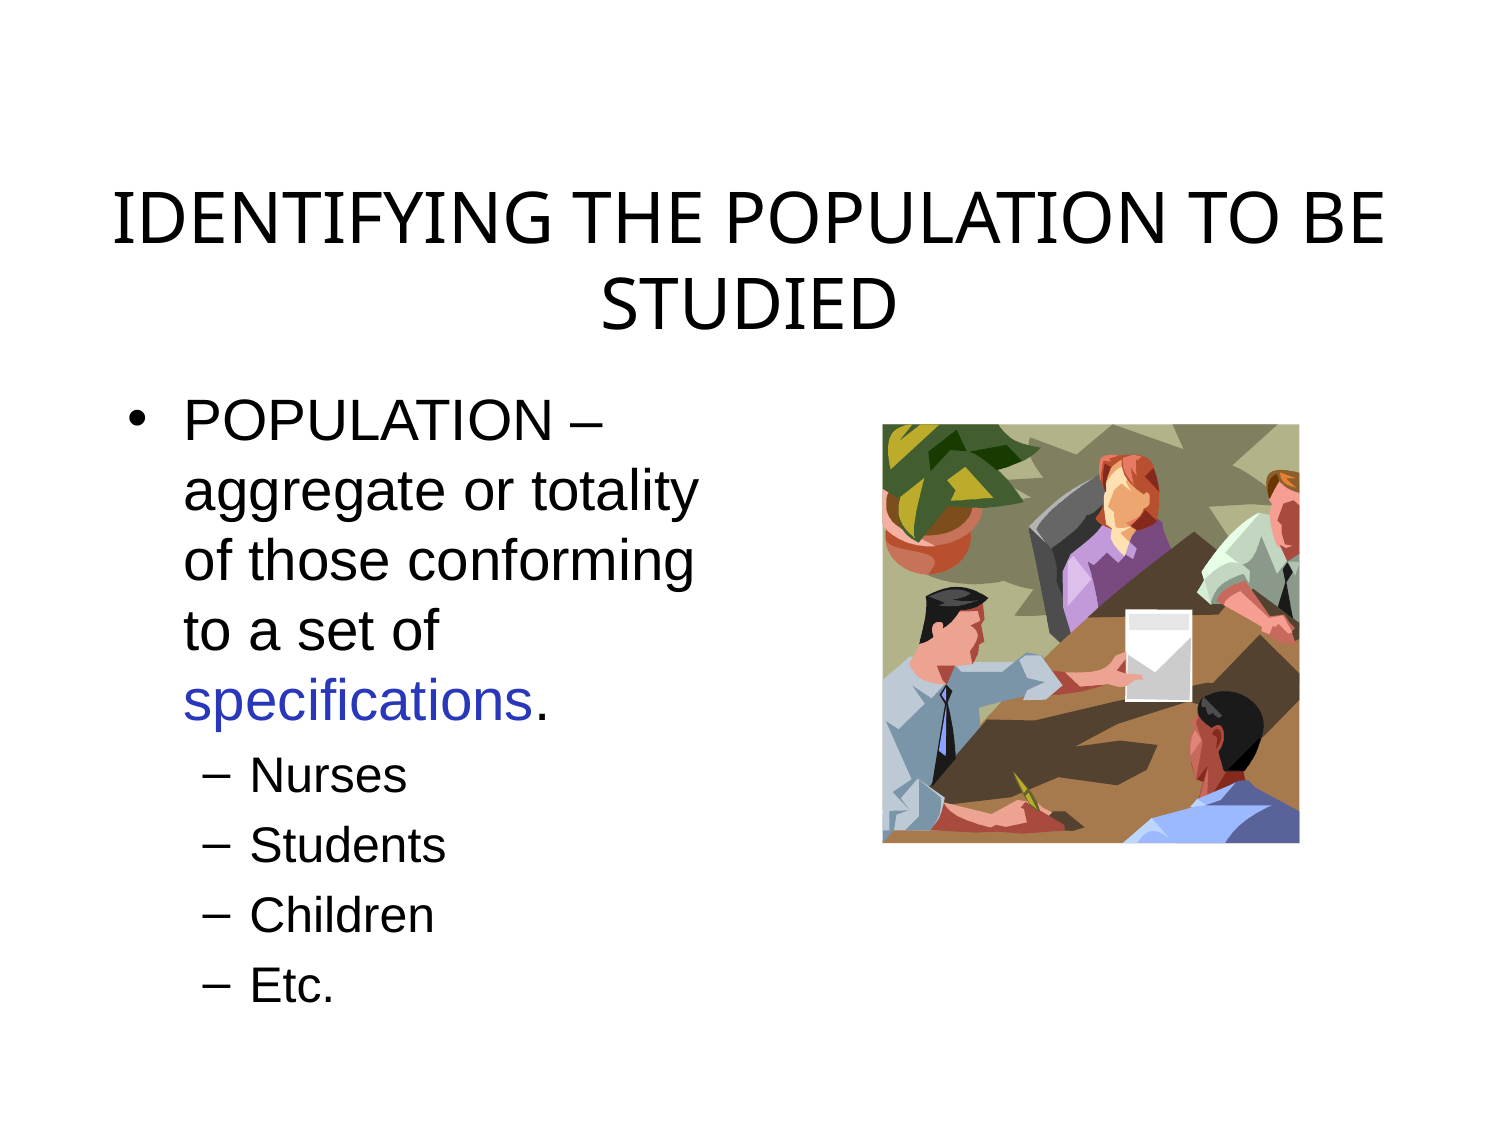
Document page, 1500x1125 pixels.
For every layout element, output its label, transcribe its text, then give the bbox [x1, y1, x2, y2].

title IDENTIFYING THE POPULATION TO BE STUDIED [0, 164, 1500, 352]
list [882, 419, 1306, 849]
list POPULATION – aggregate or totality of those conforming to a set of specifications. Nurses Students Children Etc. [112, 375, 738, 1043]
